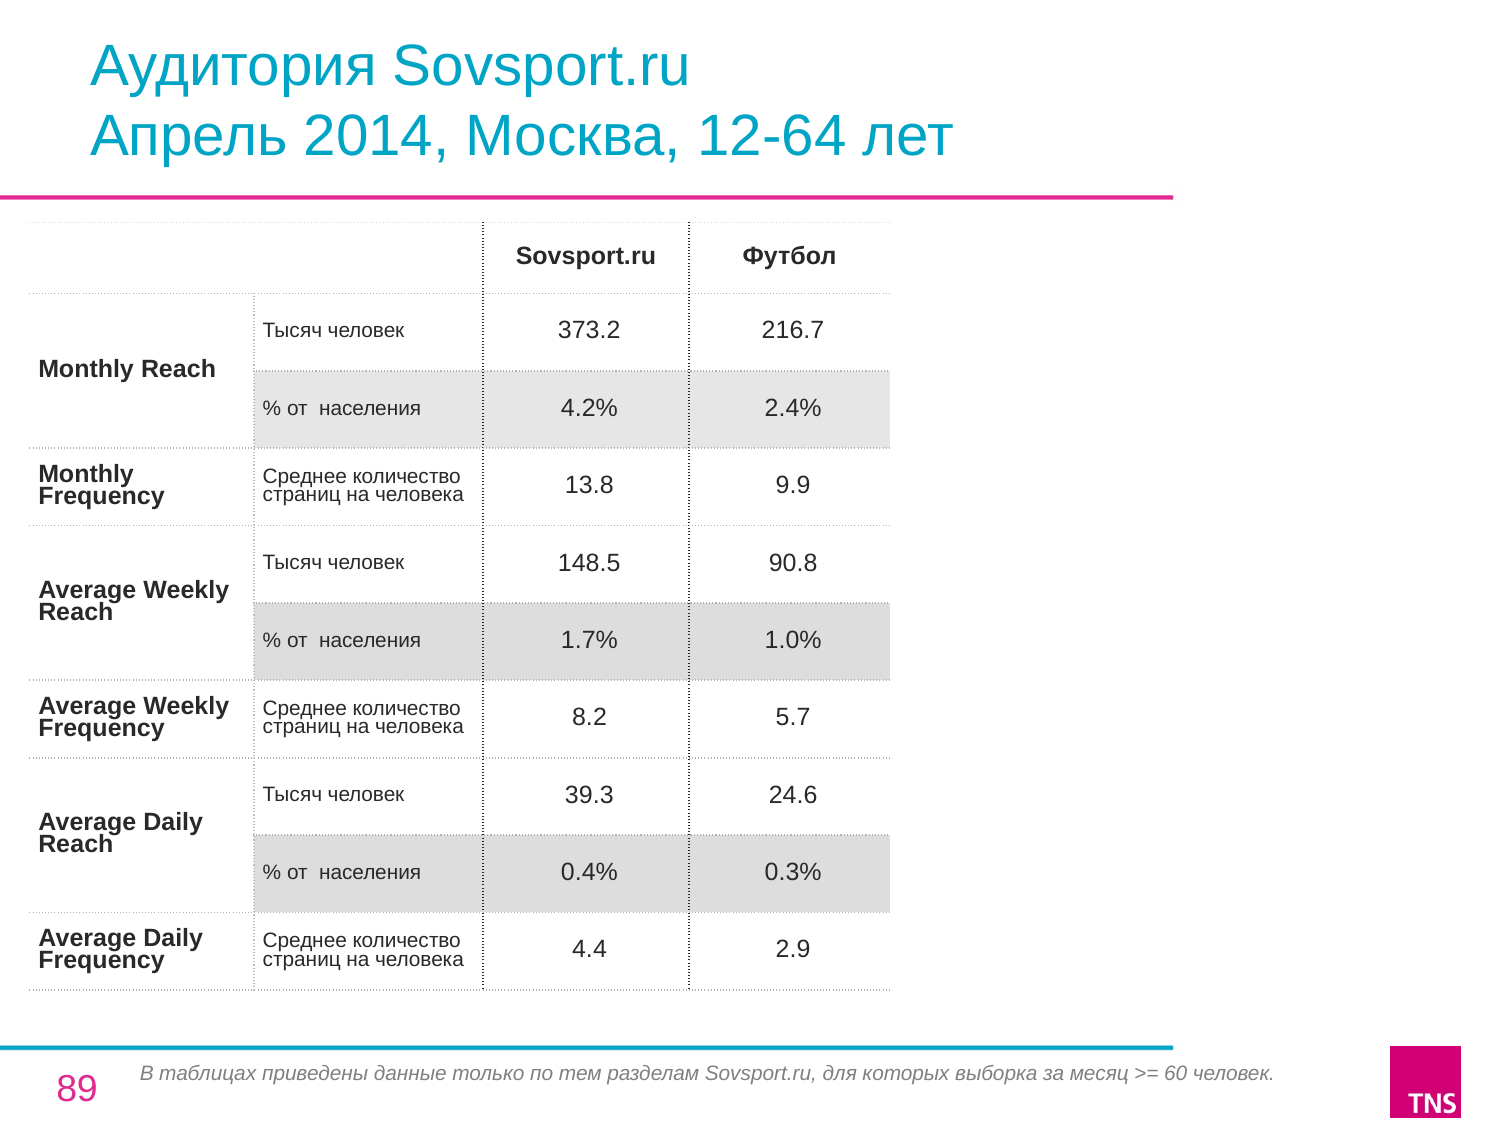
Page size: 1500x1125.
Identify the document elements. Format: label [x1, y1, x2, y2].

table_cell [29, 294, 890, 990]
slide_number [40, 1055, 392, 1125]
table_header [29, 223, 890, 294]
text_box [124, 1052, 1463, 1092]
title [74, 8, 1476, 187]
picture [0, 0, 1500, 1125]
